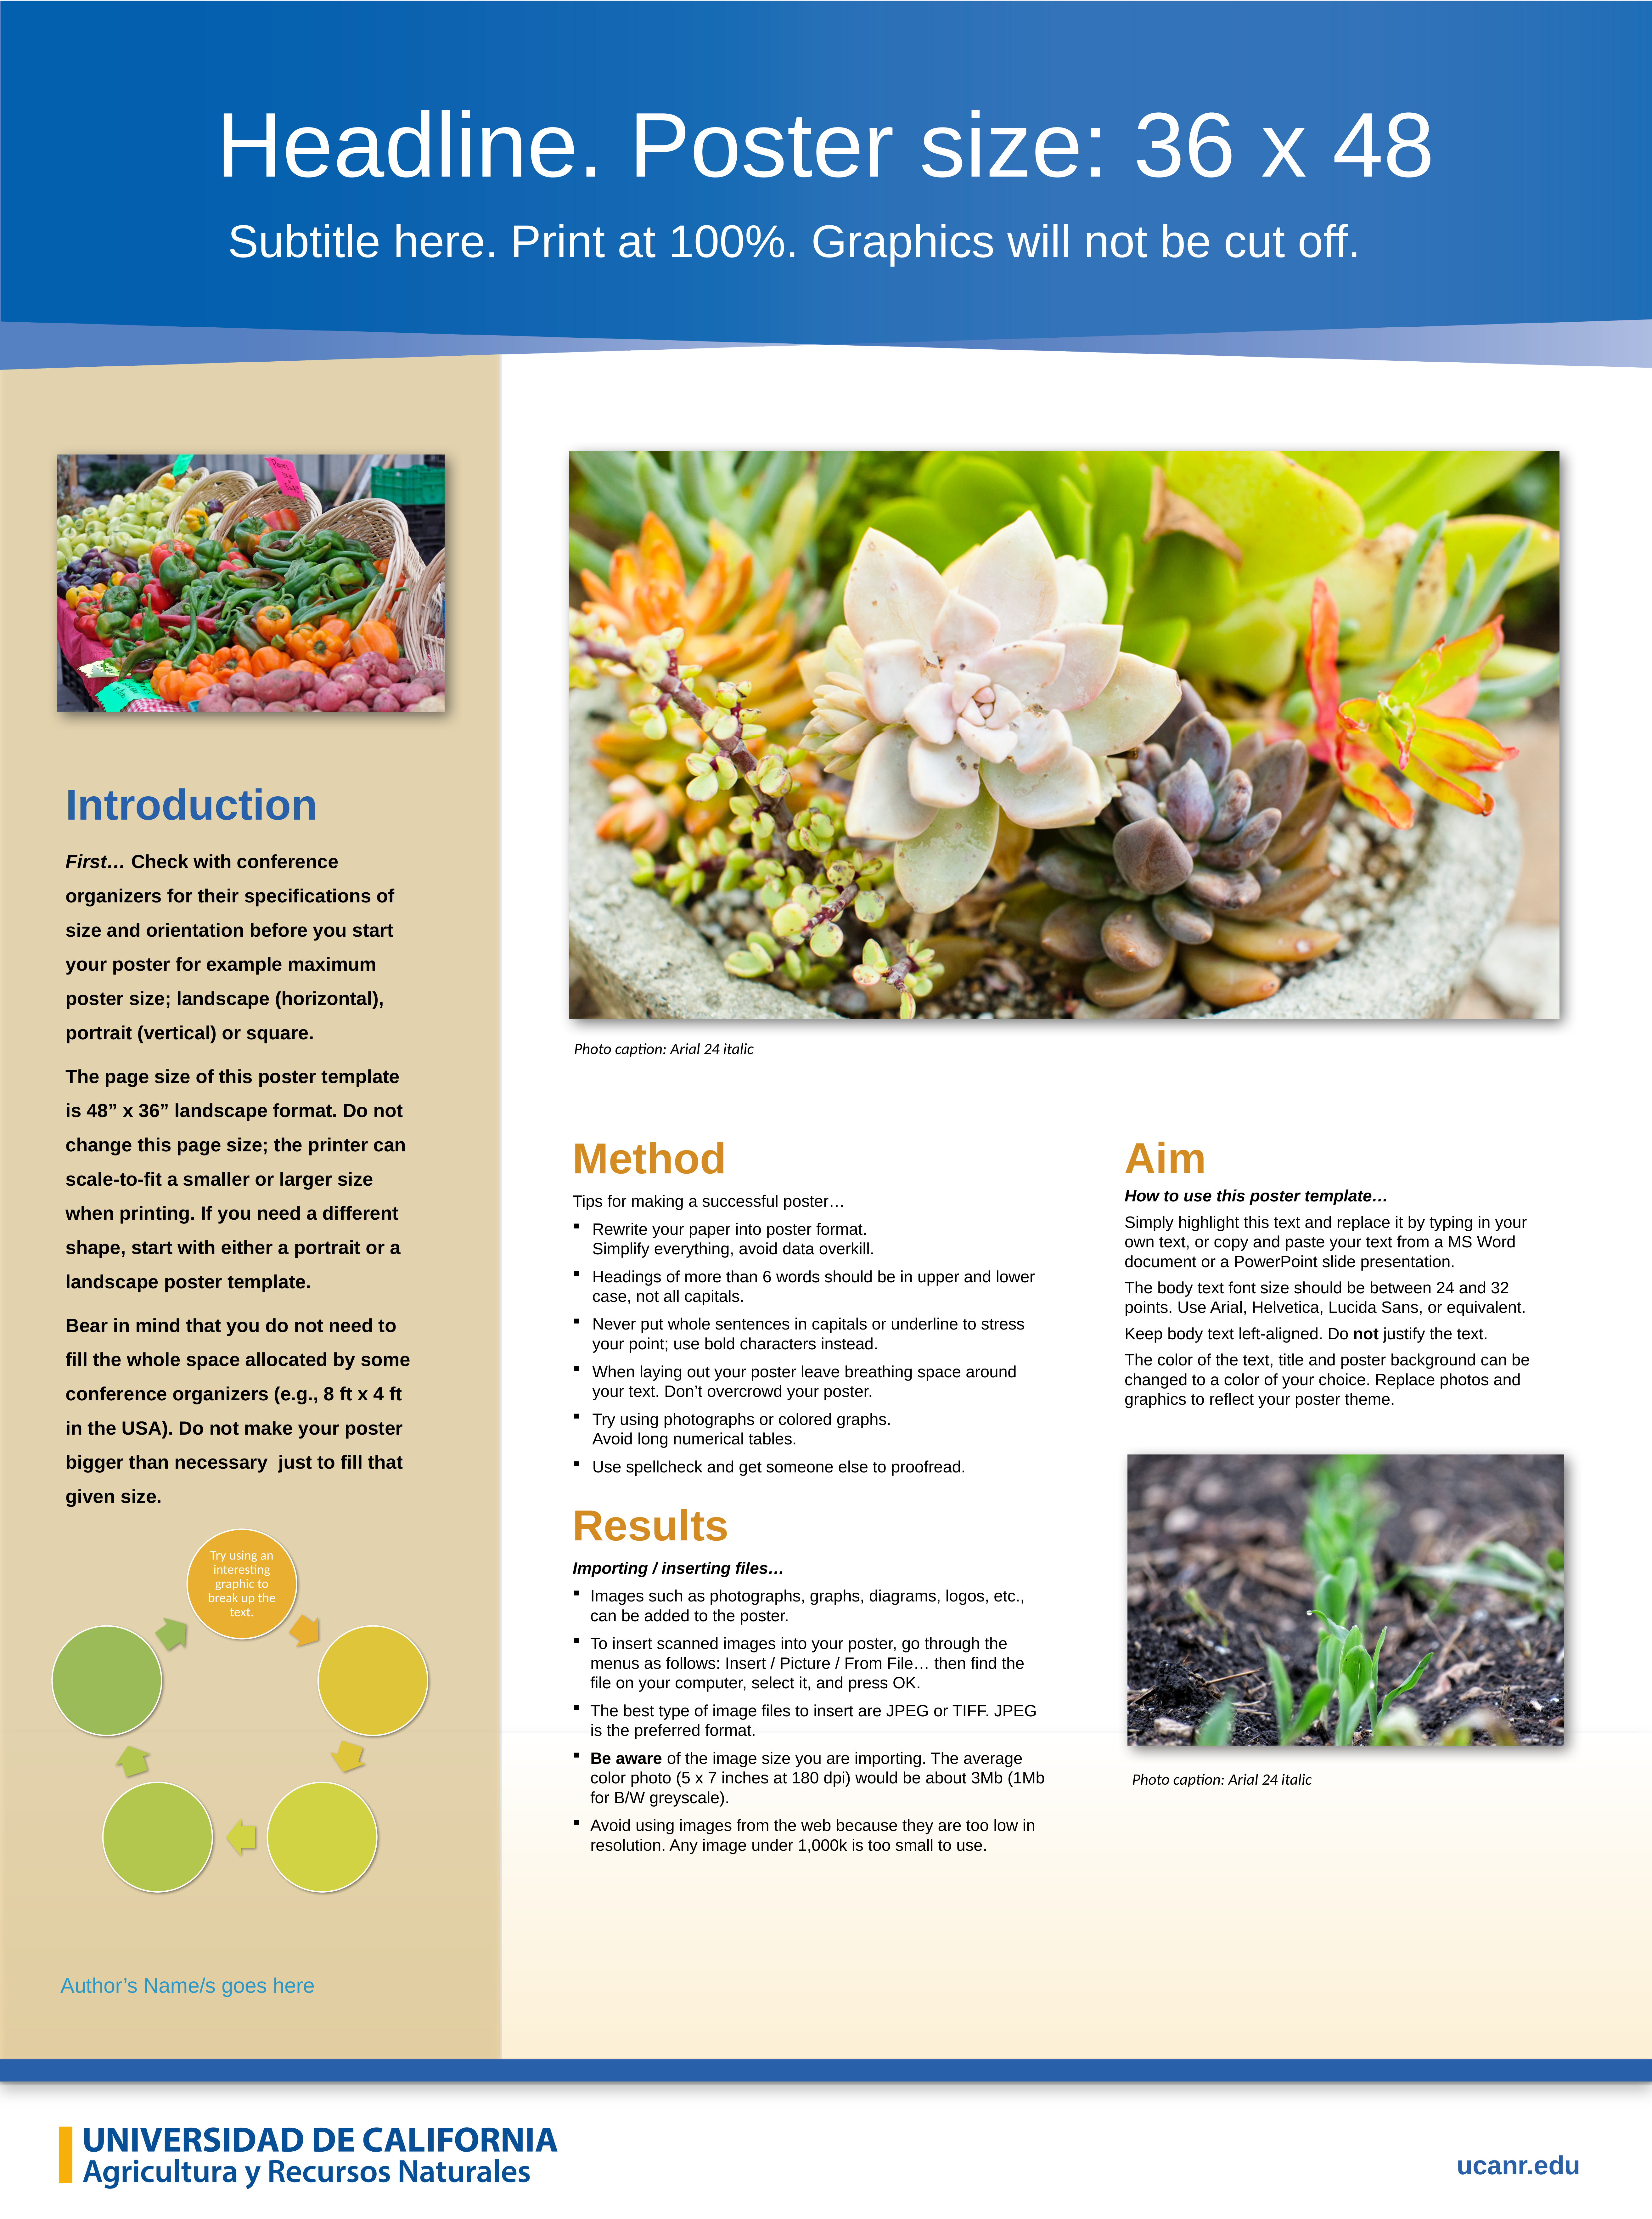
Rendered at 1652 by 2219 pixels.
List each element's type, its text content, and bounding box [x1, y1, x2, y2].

picture [569, 451, 1559, 1019]
text_box [0, 2059, 1652, 2082]
picture [57, 2121, 560, 2192]
text_box [0, 385, 500, 2058]
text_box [52, 1456, 428, 1965]
text_box Method Tips for making a successful poster… Rewrite your paper into poster format. Simplify everything, avoid data overkill. Headings of more than 6 words should be in upper and lower case, not all capitals. Never put whole sentences in capitals or underline to stress your point; use bold characters instead. When laying out your poster leave breathing space around your text. Don’t overcrowd your poster. Try using photographs or colored graphs. Avoid long numerical tables. Use spellcheck and get someone else to proofread. Results Importing / inserting files… Images such as photographs, graphs, diagrams, logos, etc., can be added to the poster. To insert scanned images into your poster, go through the menus as follows: Insert / Picture / From File… then find the file on your computer, select it, and press OK. The best type of image files to insert are JPEG or TIFF. JPEG is the preferred format. Be aware of the image size you are importing. The average color photo (5 x 7 inches at 180 dpi) would be about 3Mb (1Mb for B/W greyscale). Avoid using images from the web because they are too low in resolution. Any image under 1,000k is too small to use. [547, 1104, 1073, 1901]
text_box Photo caption: Arial 24 italic [569, 1036, 1538, 1060]
text_box Introduction First… Check with conference organizers for their specifications of size and orientation before you start your poster for example maximum poster size; landscape (horizontal), portrait (vertical) or square. The page size of this poster template is 48” x 36” landscape format. Do not change this page size; the printer can scale-to-fit a smaller or larger size when printing. If you need a different shape, start with either a portrait or a landscape poster template. Bear in mind that you do not need to fill the whole space allocated by some conference organizers (e.g., 8 ft x 4 ft in the USA). Do not make your poster bigger than necessary just to fill that given size. [41, 738, 445, 1545]
text_box Aim How to use this poster template… Simply highlight this text and replace it by typing in your own text, or copy and paste your text from a MS Word document or a PowerPoint slide presentation. The body text font size should be between 24 and 32 points. Use Arial, Helvetica, Lucida Sans, or equivalent. Keep body text left-aligned. Do not justify the text. The color of the text, title and poster background can be changed to a color of your choice. Replace photos and graphics to reflect your poster theme. [1120, 1127, 1556, 1411]
text_box Photo caption: Arial 24 italic [1127, 1766, 1652, 1790]
text_box ucanr.edu [1037, 2146, 1585, 2182]
picture [1127, 1454, 1564, 1746]
text_box [502, 1733, 1652, 2058]
picture [57, 455, 445, 712]
picture [0, 1, 1652, 382]
text_box Author’s Name/s goes here [42, 1953, 445, 2019]
